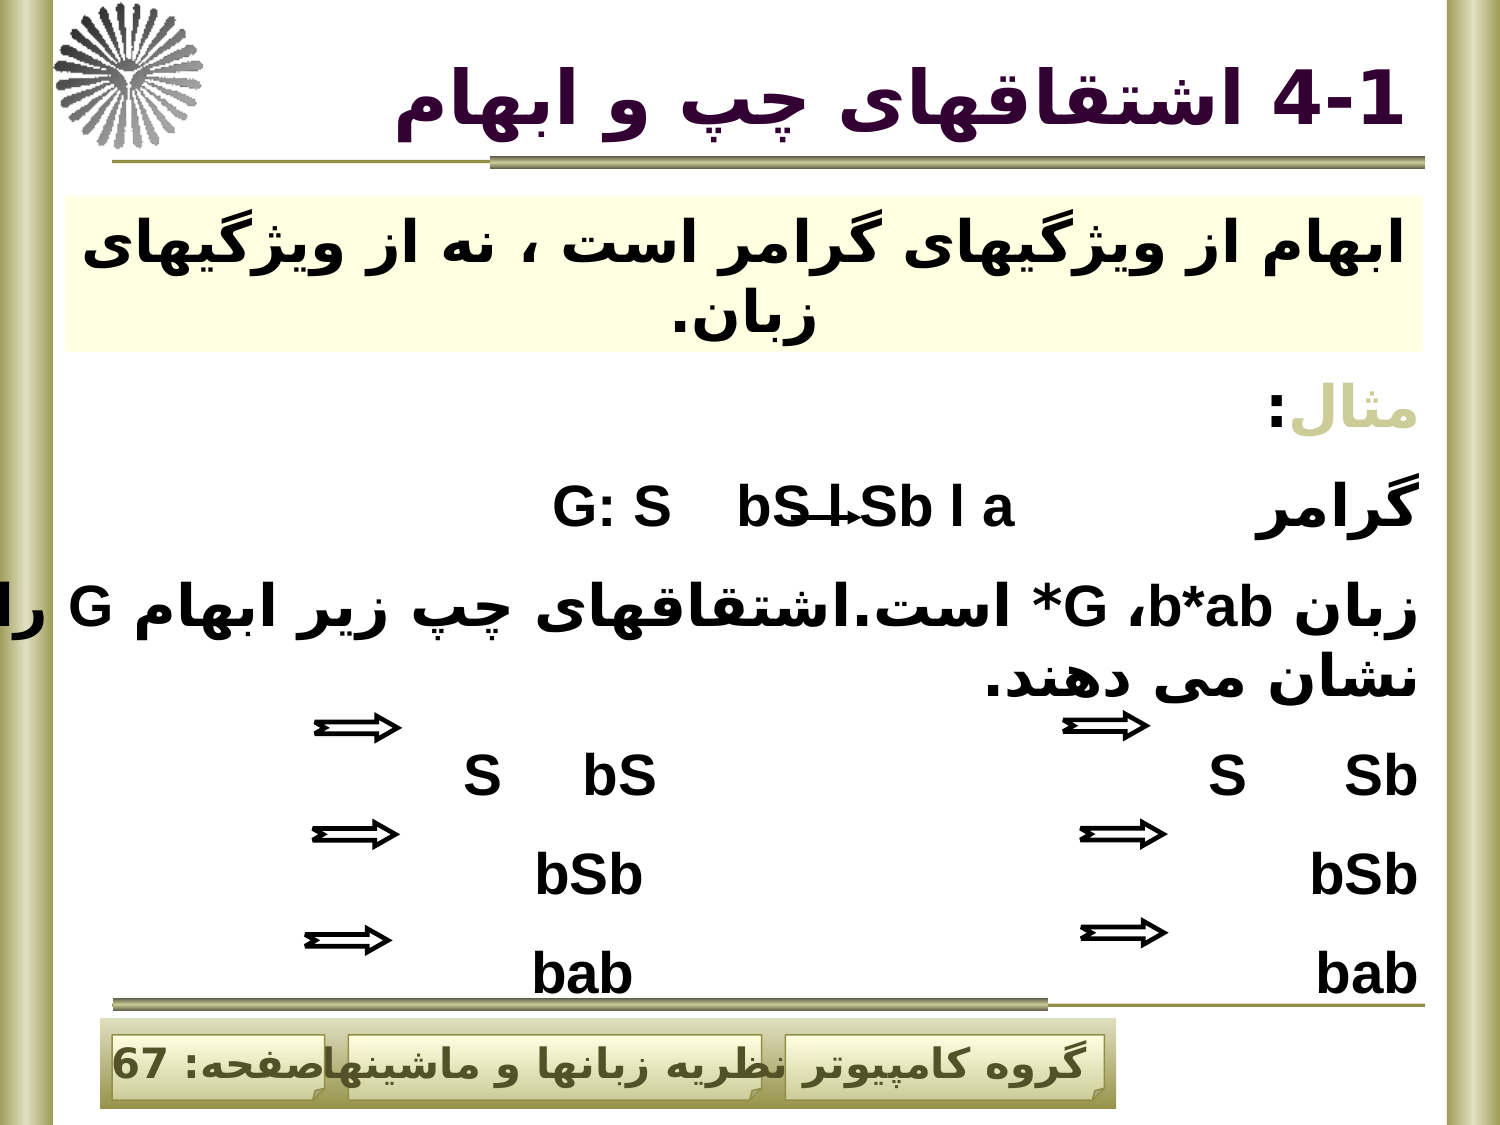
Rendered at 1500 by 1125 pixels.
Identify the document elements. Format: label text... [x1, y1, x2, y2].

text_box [0, 361, 1436, 974]
text_box ابهام از ویژگیهای گرامر است ، نه از ویژگیهای زبان. [64, 196, 1424, 352]
title 4-1 اشتقاقهای چپ و ابهام [147, 42, 1423, 147]
